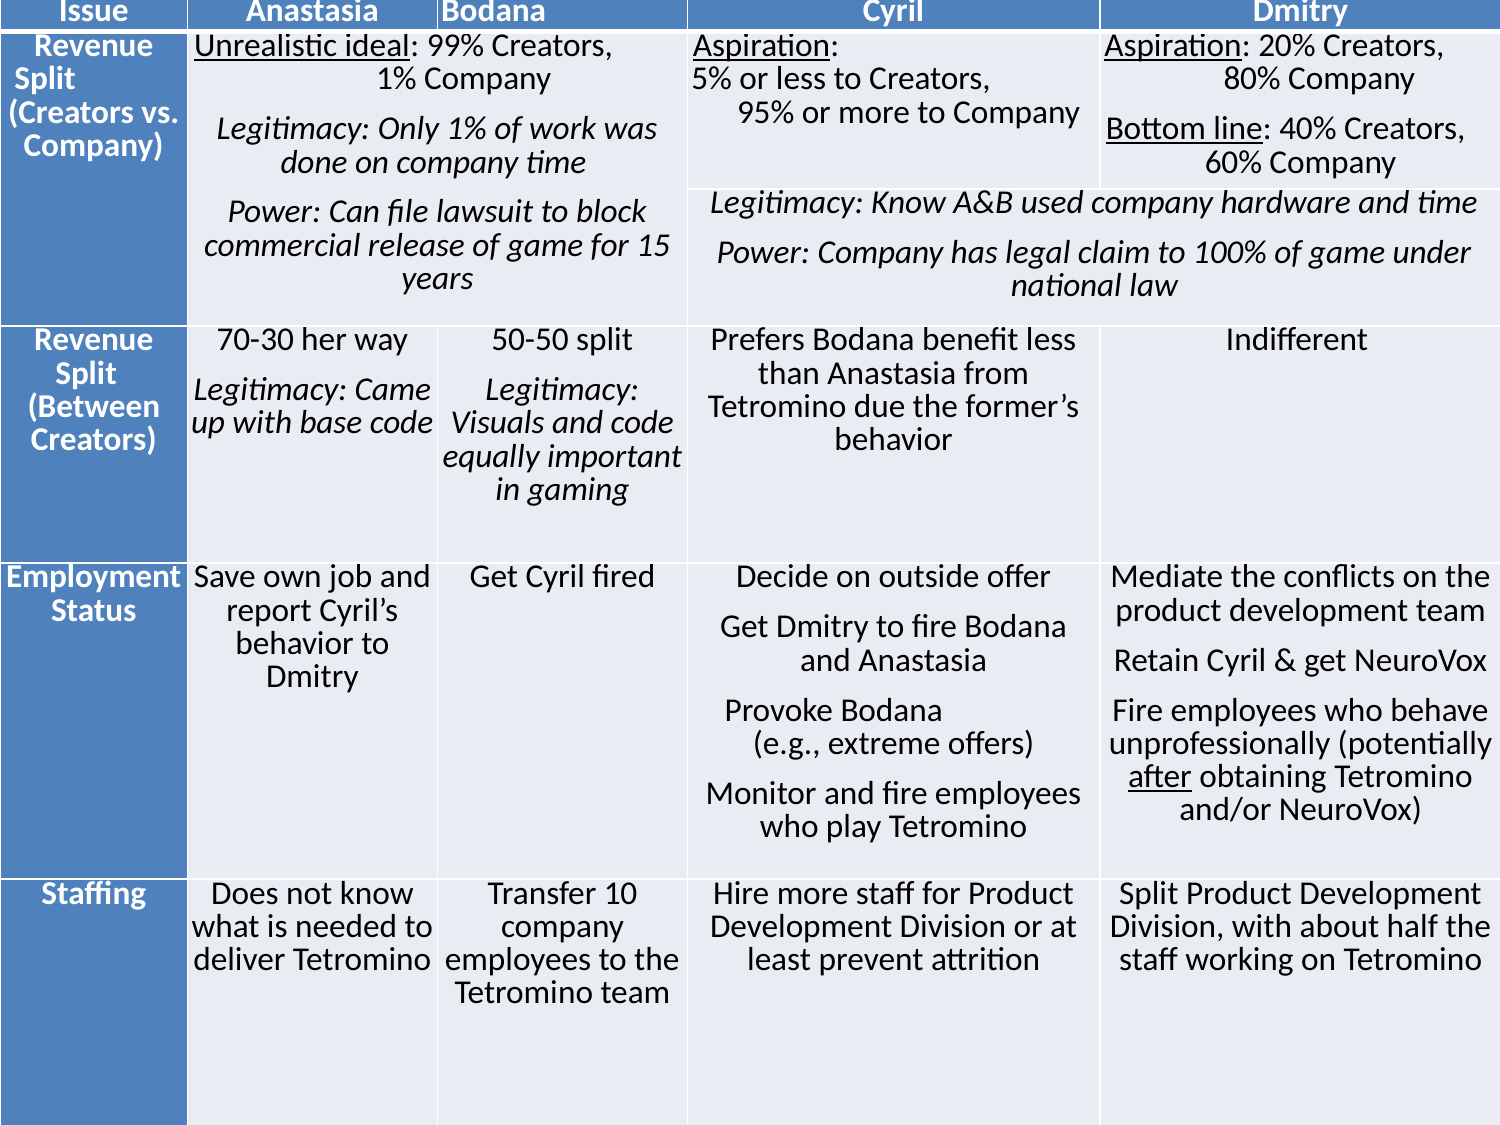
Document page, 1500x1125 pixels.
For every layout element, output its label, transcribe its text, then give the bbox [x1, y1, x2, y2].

table_cell Prefers Bodana benefit less than Anastasia from Tetromino due the former’s behavior [688, 327, 1099, 562]
table_header Dmitry [1101, 0, 1500, 29]
table_header Issue [1, 0, 187, 29]
table_header Anastasia [188, 0, 437, 29]
table_cell Staffing [1, 880, 187, 1125]
table_cell Get Cyril fired [438, 564, 687, 878]
table_cell 50-50 split Legitimacy: Visuals and code equally important in gaming [438, 327, 687, 562]
table_cell Legitimacy: Know A&B used company hardware and time Power: Company has legal claim to 100% of game under national law [688, 190, 1500, 325]
table_cell 70-30 her way Legitimacy: Came up with base code [188, 327, 437, 562]
table_cell Split Product Development Division, with about half the staff working on Tetromino [1101, 880, 1500, 1125]
table_cell Hire more staff for Product Development Division or at least prevent attrition [688, 880, 1099, 1125]
table_cell Unrealistic ideal: 99% Creators, 1% Company Legitimacy: Only 1% of work was done on company time Power: Can file lawsuit to block commercial release of game for 15 years [188, 34, 687, 325]
table_cell Aspiration: 20% Creators, 80% Company Bottom line: 40% Creators, 60% Company [1101, 34, 1500, 188]
table_cell Indifferent [1101, 327, 1500, 562]
table_header Bodana [438, 0, 687, 29]
table_header Cyril [688, 0, 1099, 29]
table_cell Transfer 10 company employees to the Tetromino team [438, 880, 687, 1125]
table_cell Revenue Split (Creators vs. Company) [1, 34, 187, 325]
table_cell Employment Status [1, 564, 187, 878]
table_cell Revenue Split (Between Creators) [1, 327, 187, 562]
table_cell Aspiration: 5% or less to Creators, 95% or more to Company [688, 34, 1099, 188]
table_cell Does not know what is needed to deliver Tetromino [188, 880, 437, 1125]
table_cell Decide on outside offer Get Dmitry to fire Bodana and Anastasia Provoke Bodana (e.g., extreme offers) Monitor and fire employees who play Tetromino [688, 564, 1099, 878]
table_cell Mediate the conflicts on the product development team Retain Cyril & get NeuroVox Fire employees who behave unprofessionally (potentially after obtaining Tetromino and/or NeuroVox) [1101, 564, 1500, 878]
table_cell Save own job and report Cyril’s behavior to Dmitry [188, 564, 437, 878]
